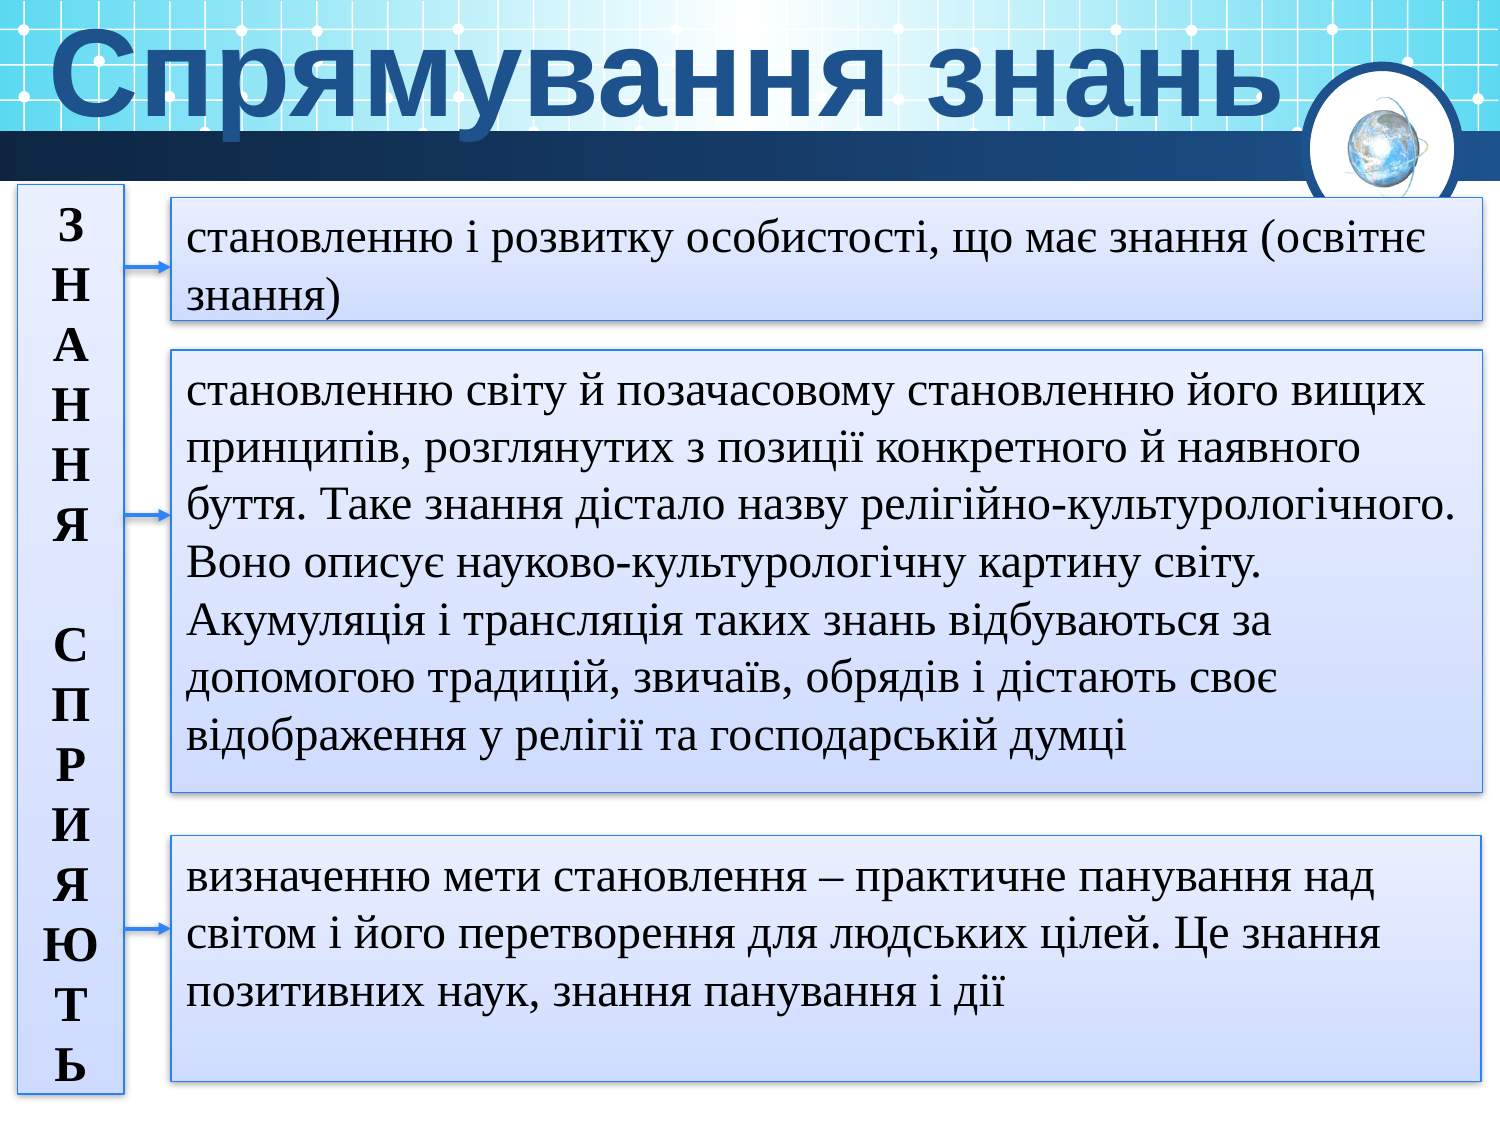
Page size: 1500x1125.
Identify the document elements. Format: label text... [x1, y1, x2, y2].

picture [1310, 74, 1454, 184]
text_box Спрямування знань [0, 0, 1400, 149]
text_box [17, 184, 1483, 1095]
